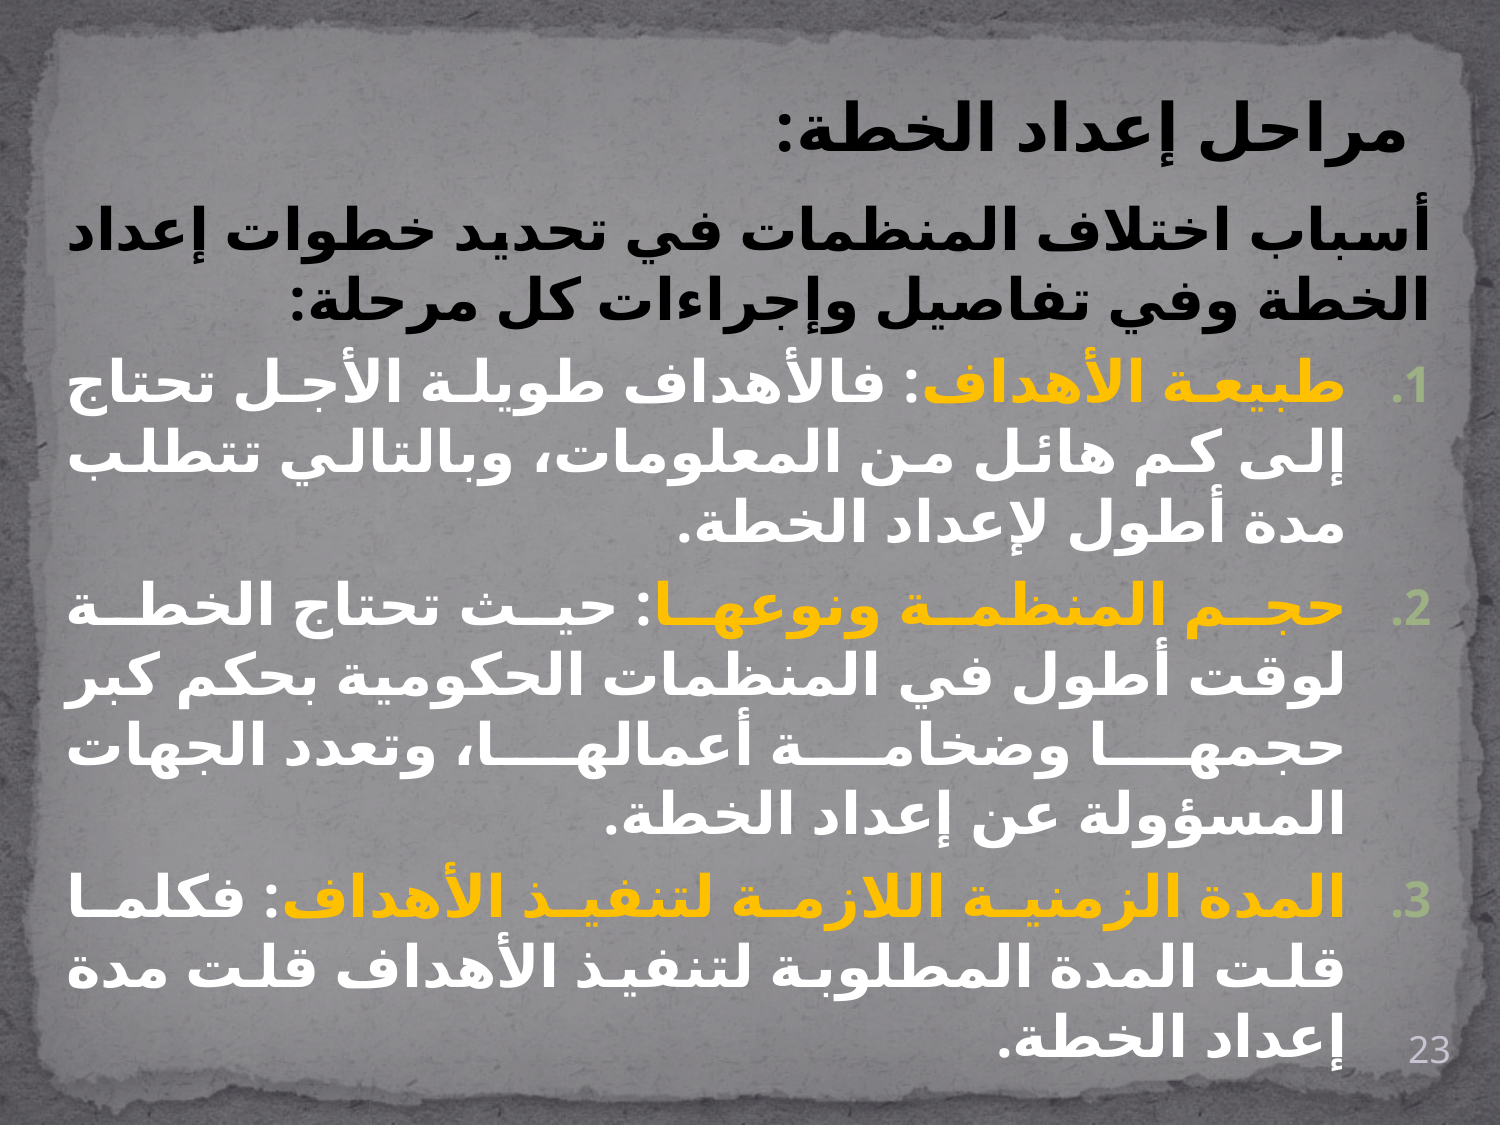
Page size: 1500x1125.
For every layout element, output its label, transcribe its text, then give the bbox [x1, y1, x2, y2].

list أسباب اختلاف المنظمات في تحديد خطوات إعداد الخطة وفي تفاصيل وإجراءات كل مرحلة: طبيعة الأهداف: فالأهداف طويلة الأجل تحتاج إلى كم هائل من المعلومات، وبالتالي تتطلب مدة أطول لإعداد الخطة. حجم المنظمة ونوعها: حيث تحتاج الخطة لوقت أطول في المنظمات الحكومية بحكم كبر حجمها وضخامة أعمالها، وتعدد الجهات المسؤولة عن إعداد الخطة. المدة الزمنية اللازمة لتنفيذ الأهداف: فكلما قلت المدة المطلوبة لتنفيذ الأهداف قلت مدة إعداد الخطة. [51, 184, 1447, 988]
title مراحل إعداد الخطة: [74, 39, 1425, 173]
slide_number 23 [1379, 1014, 1480, 1089]
